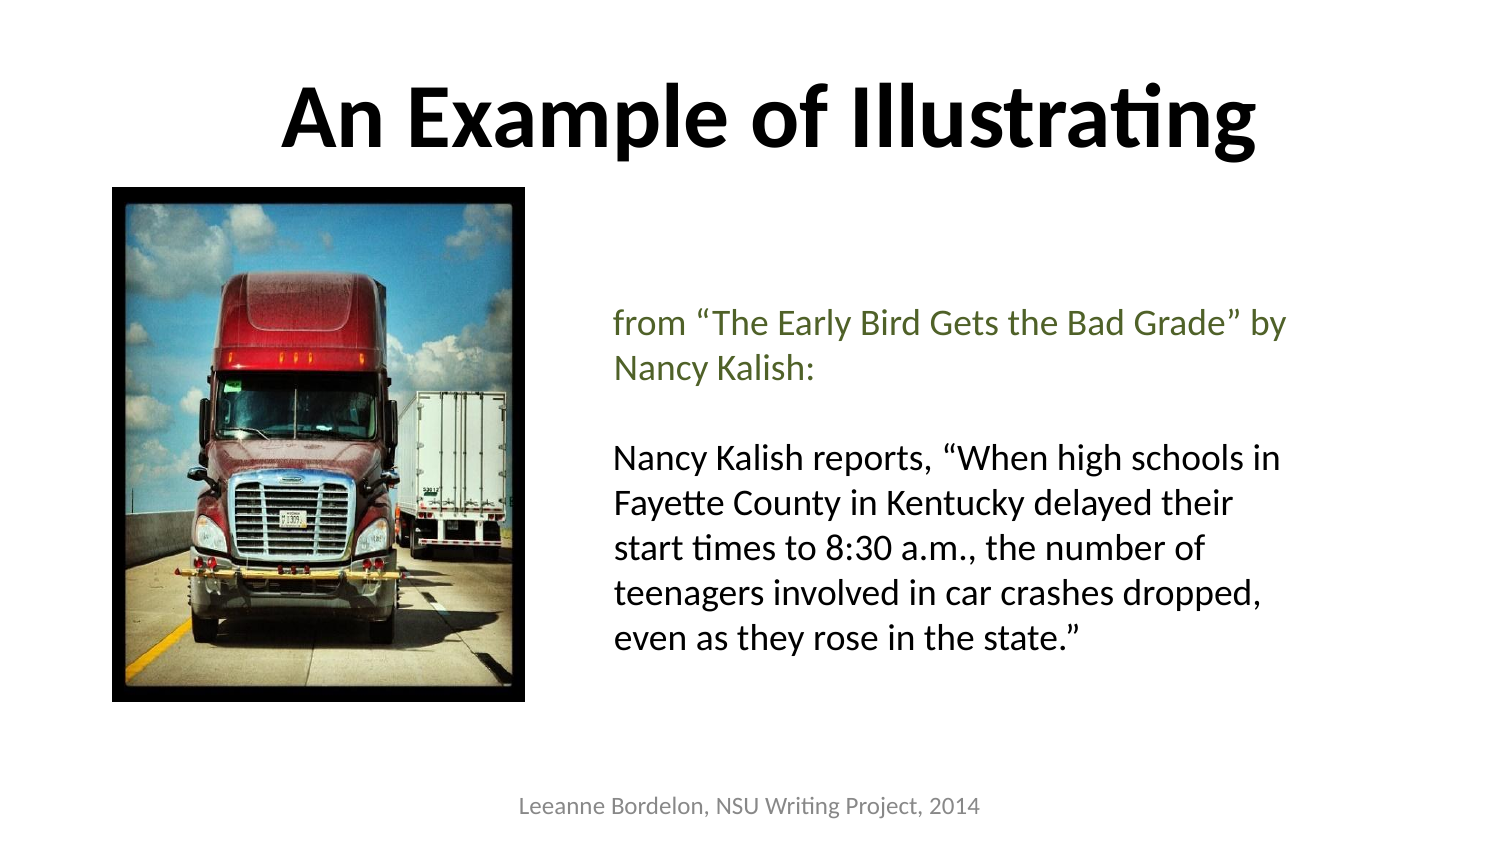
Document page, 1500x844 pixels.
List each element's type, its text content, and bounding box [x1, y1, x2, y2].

picture [112, 187, 526, 703]
footer Leeanne Bordelon, NSU Writing Project, 2014 [496, 787, 1004, 822]
title An Example of Illustrating [112, 75, 1427, 162]
text_box from “The Early Bird Gets the Bad Grade” by Nancy Kalish: Nancy Kalish reports, “When high schools in Fayette County in Kentucky delayed their start times to 8:30 a.m., the number of teenagers involved in car crashes dropped, even as they rose in the state.” [574, 290, 1325, 575]
